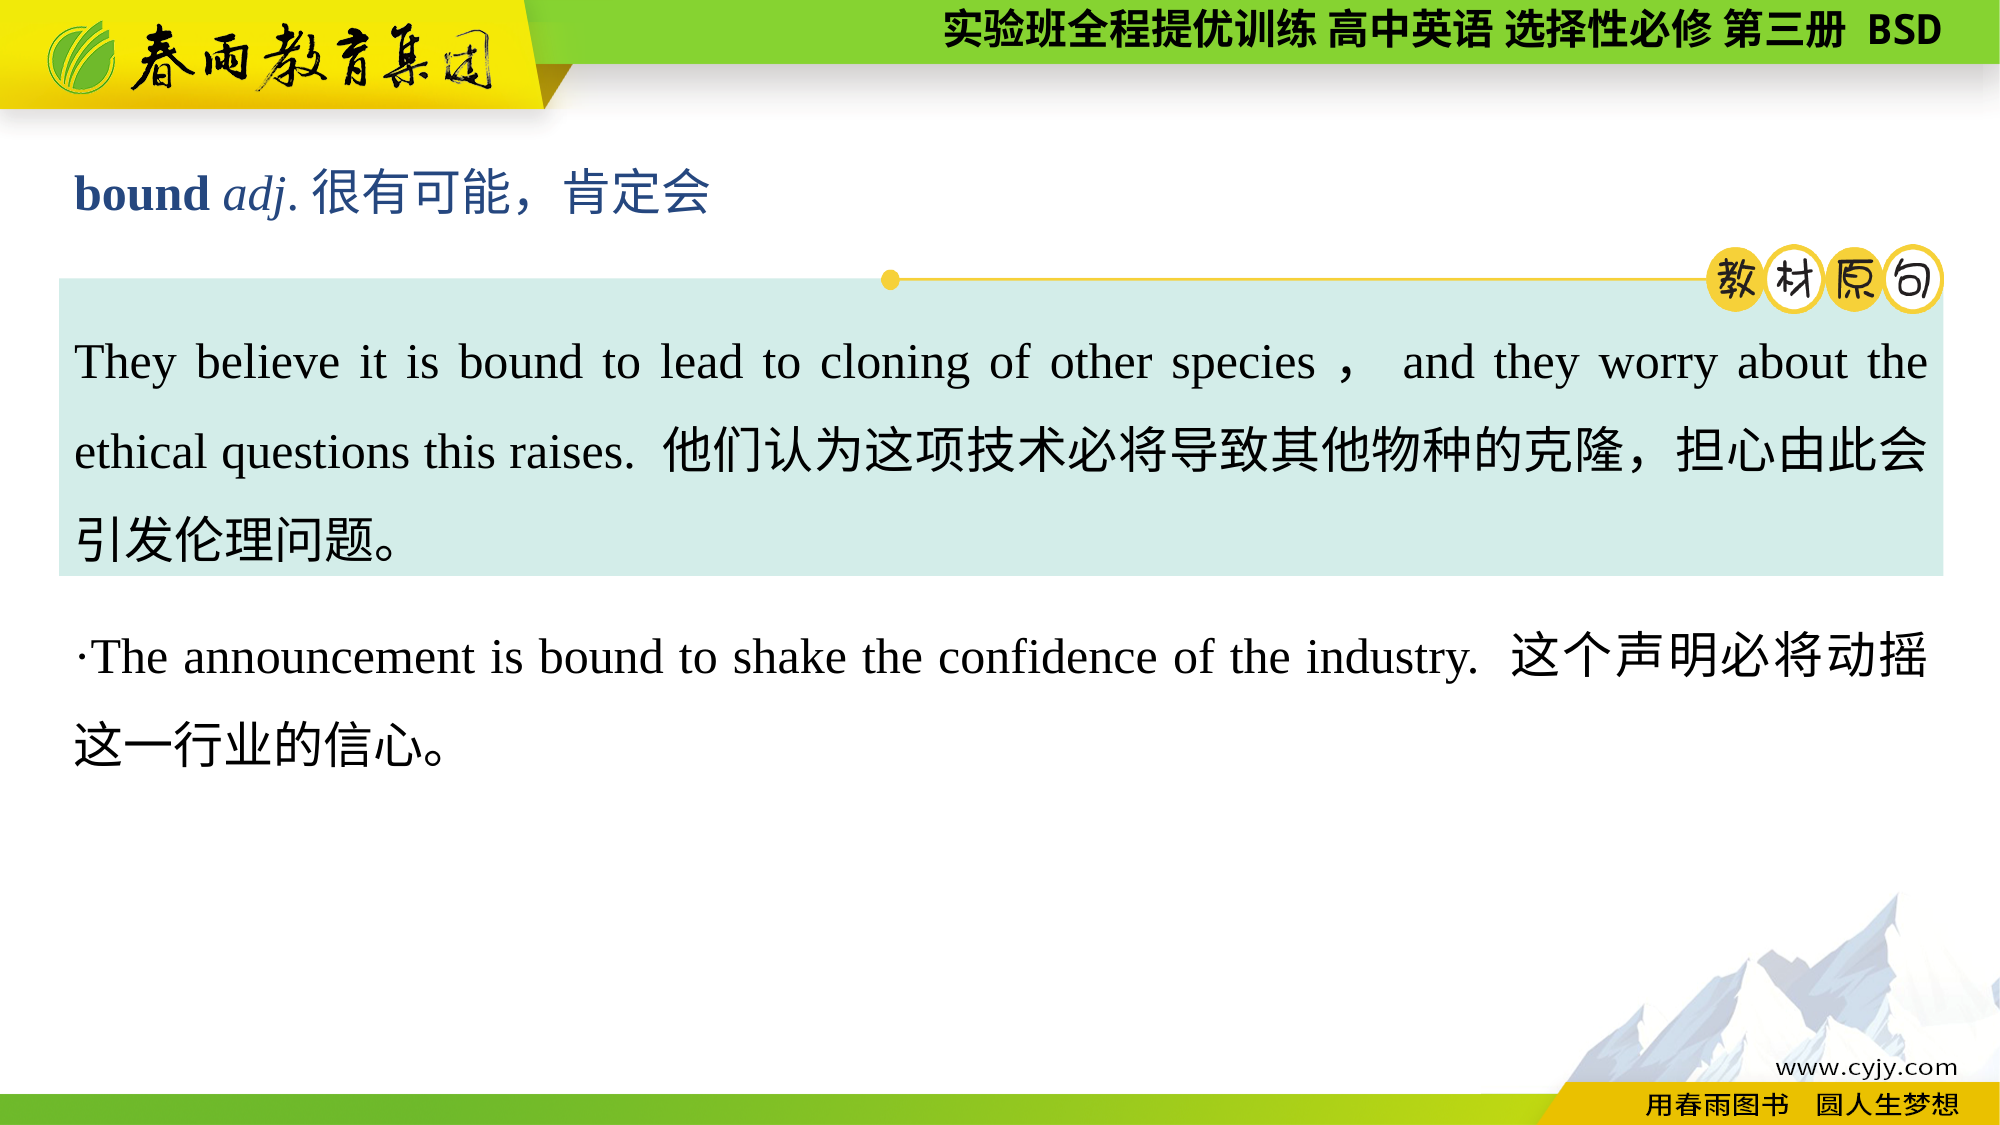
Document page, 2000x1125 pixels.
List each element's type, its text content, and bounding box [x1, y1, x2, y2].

text_box ·The announcement is bound to shake the confidence of the industry. 这个声明必将动摇这一行业的信心。 [59, 586, 1944, 781]
text_box They believe it is bound to lead to cloning of other species，and they worry about the ethical questions this raises. 他们认为这项技术必将导致其他物种的克隆，担心由此会引发伦理问题。 [59, 278, 1944, 576]
picture [0, 0, 2000, 1125]
list bound adj.很有可能，肯定会 [59, 122, 1944, 217]
